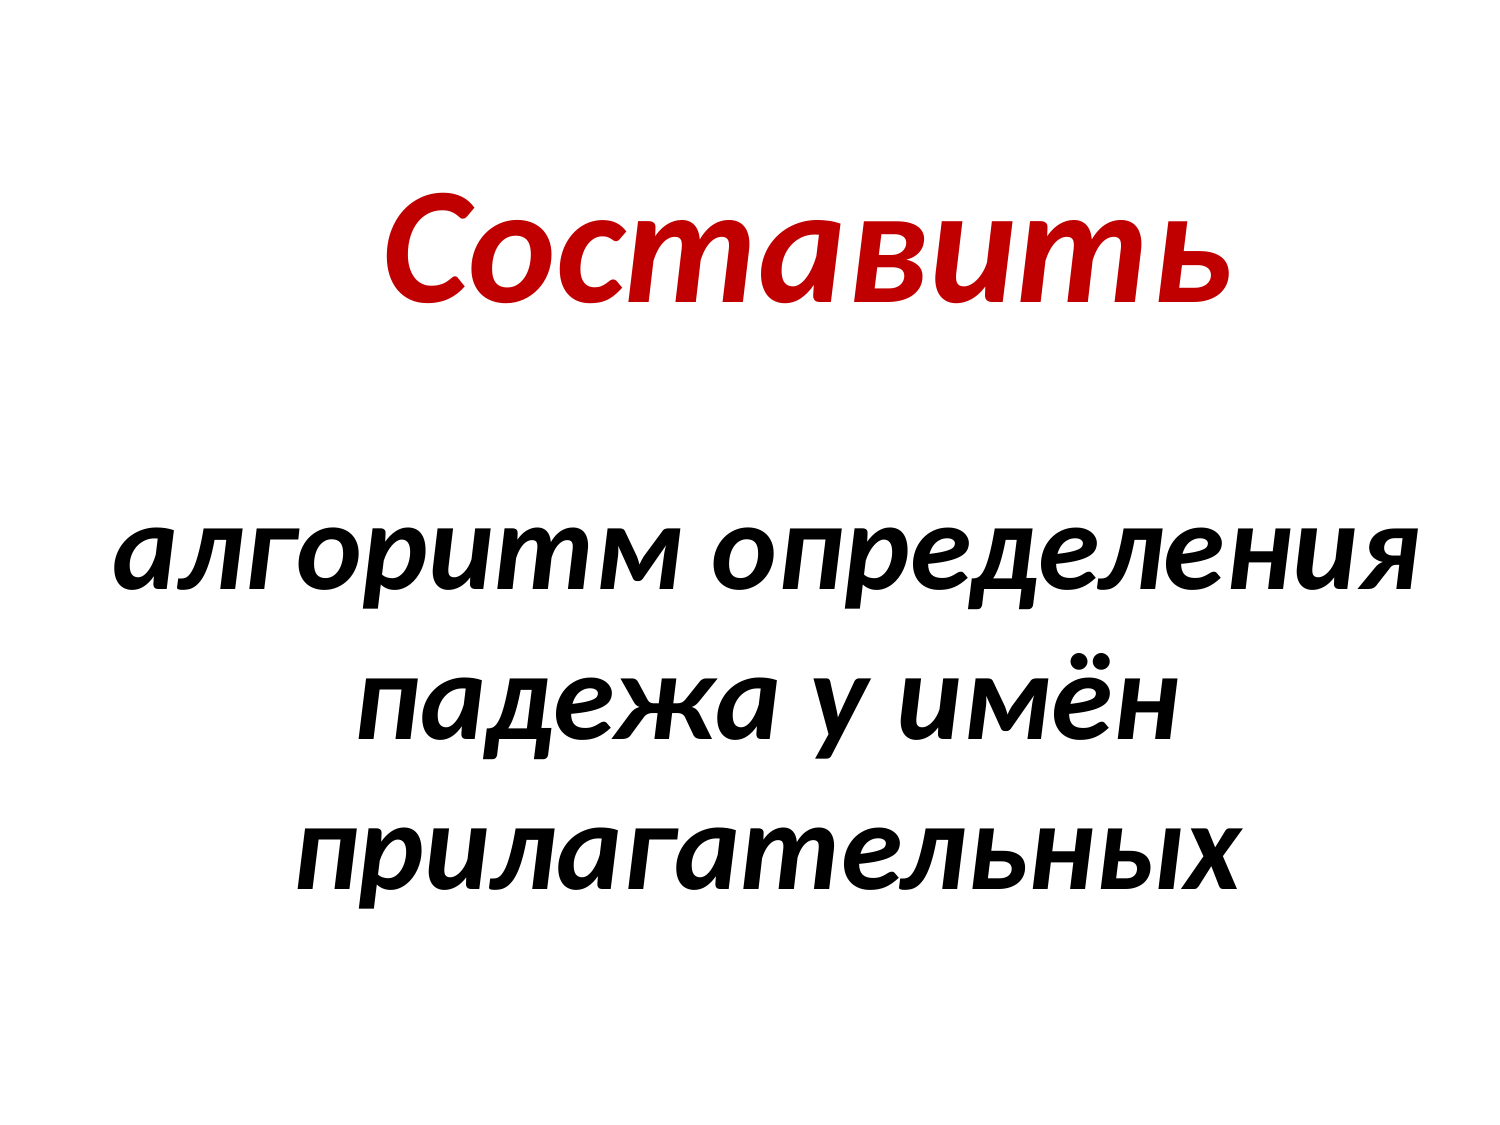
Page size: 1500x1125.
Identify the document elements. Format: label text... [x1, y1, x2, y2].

text_box Составить [367, 128, 1250, 344]
text_box алгоритм определения падежа у имён прилагательных [93, 456, 1442, 922]
